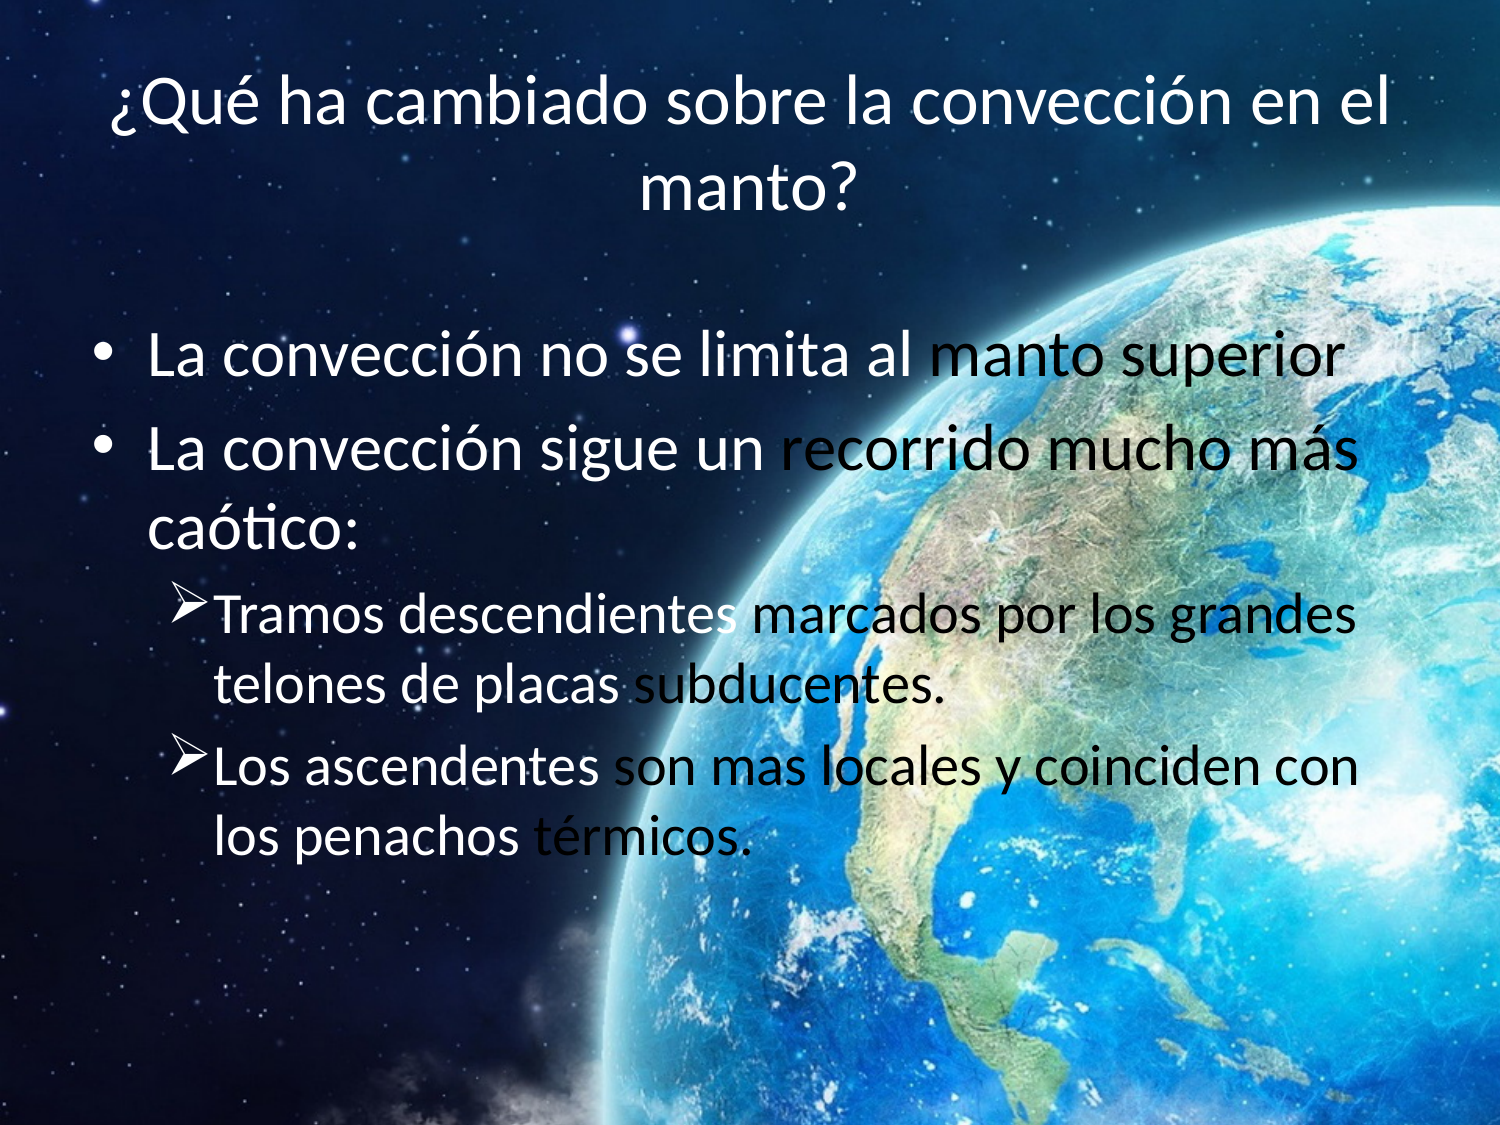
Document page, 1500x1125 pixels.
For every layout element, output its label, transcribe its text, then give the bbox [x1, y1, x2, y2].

picture [1305, 1046, 1315, 1054]
list La convección no se limita al manto superior La convección sigue un recorrido mucho más caótico: Tramos descendientes marcados por los grandes telones de placas subducentes. Los ascendentes son mas locales y coinciden con los penachos térmicos. [76, 302, 1427, 1046]
picture [0, 0, 1500, 1125]
title ¿Qué ha cambiado sobre la convección en el manto? [75, 45, 1425, 233]
